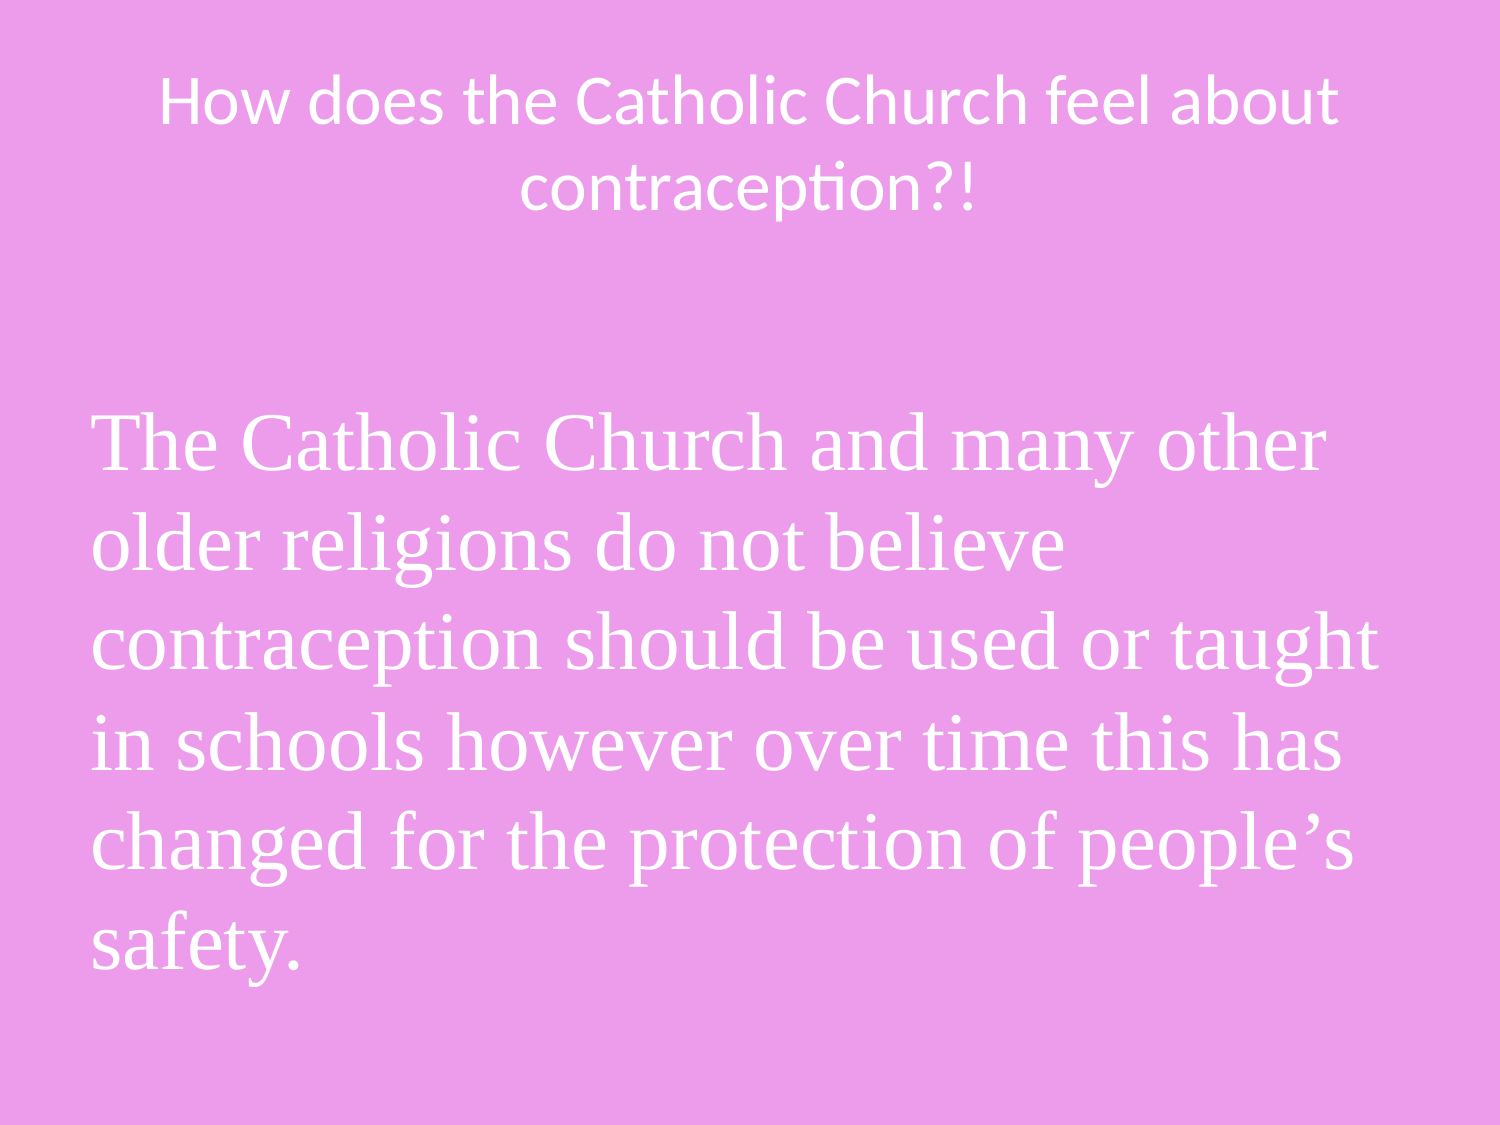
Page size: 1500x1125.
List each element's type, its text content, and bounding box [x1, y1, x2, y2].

title How does the Catholic Church feel about contraception?! [75, 45, 1425, 233]
list The Catholic Church and many other older religions do not believe contraception should be used or taught in schools however over time this has changed for the protection of people’s safety. [75, 262, 1425, 1005]
